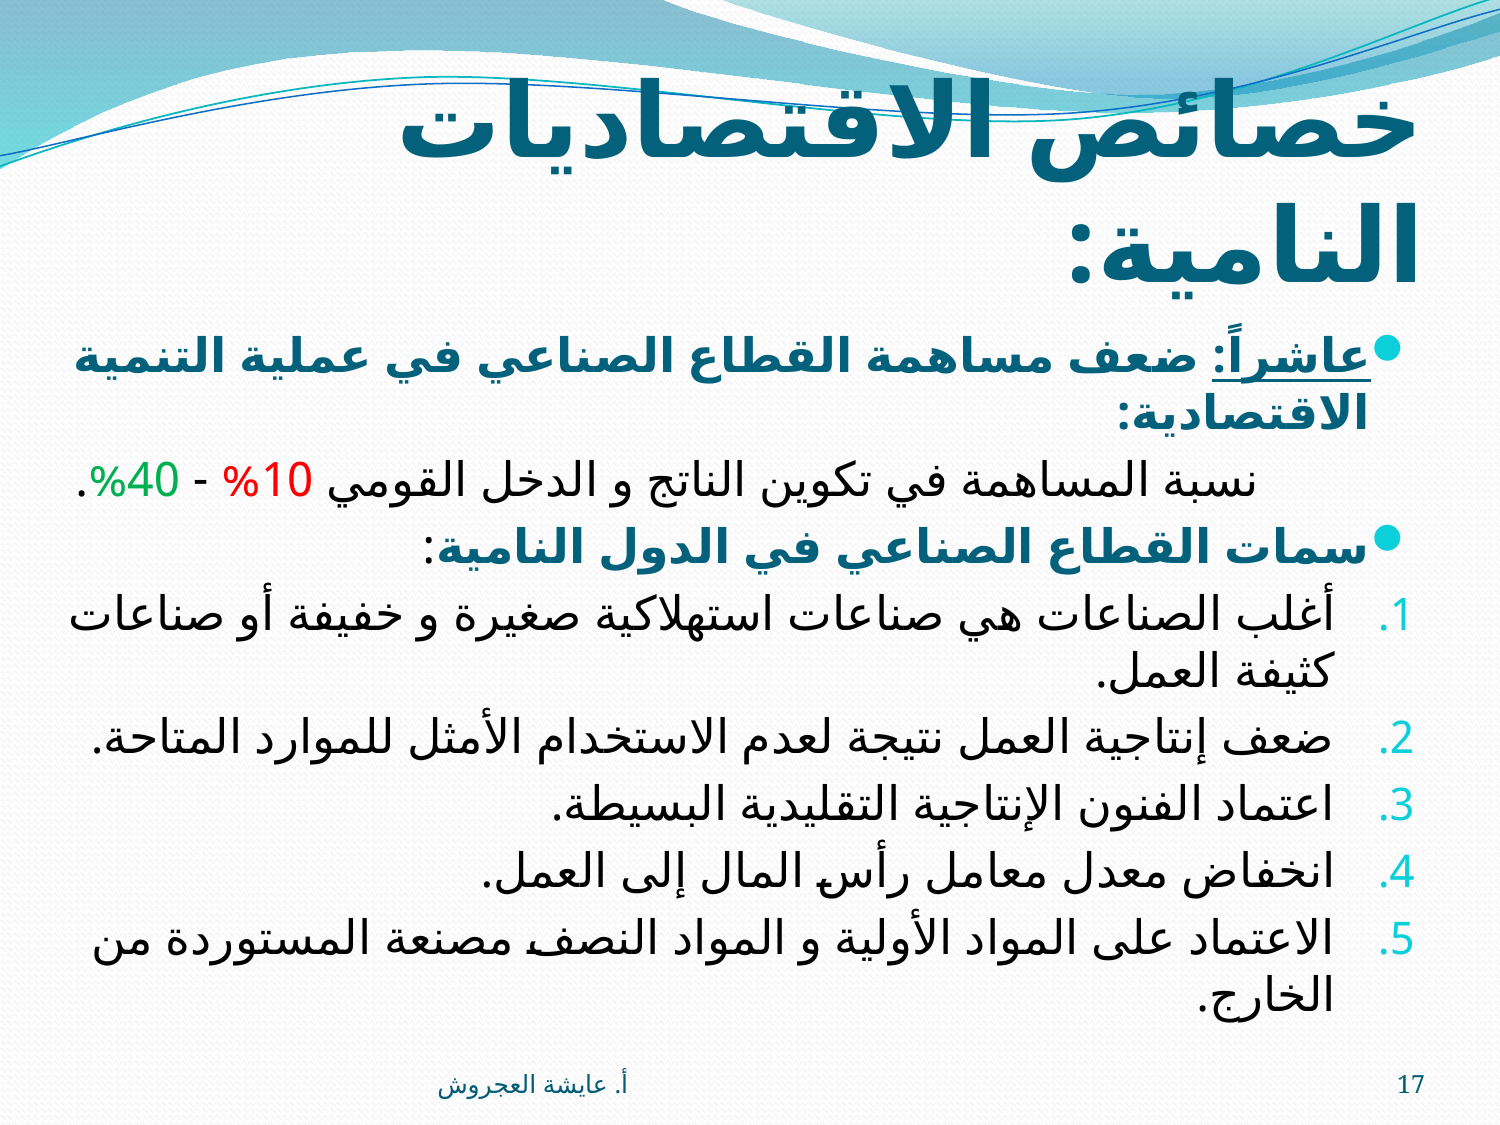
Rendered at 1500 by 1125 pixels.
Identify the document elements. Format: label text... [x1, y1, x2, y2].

title خصائص الاقتصاديات النامية: [75, 115, 1425, 303]
slide_number 17 [1299, 1042, 1425, 1103]
list عاشراً: ضعف مساهمة القطاع الصناعي في عملية التنمية الاقتصادية: نسبة المساهمة في تكوين الناتج و الدخل القومي 10% - 40%. سمات القطاع الصناعي في الدول النامية: أغلب الصناعات هي صناعات استهلاكية صغيرة و خفيفة أو صناعات كثيفة العمل. ضعف إنتاجية العمل نتيجة لعدم الاستخدام الأمثل للموارد المتاحة. اعتماد الفنون الإنتاجية التقليدية البسيطة. انخفاض معدل معامل رأس المال إلى العمل. الاعتماد على المواد الأولية و المواد النصف مصنعة المستوردة من الخارج. [23, 317, 1425, 1038]
footer أ. عايشة العجروش [437, 1042, 988, 1103]
